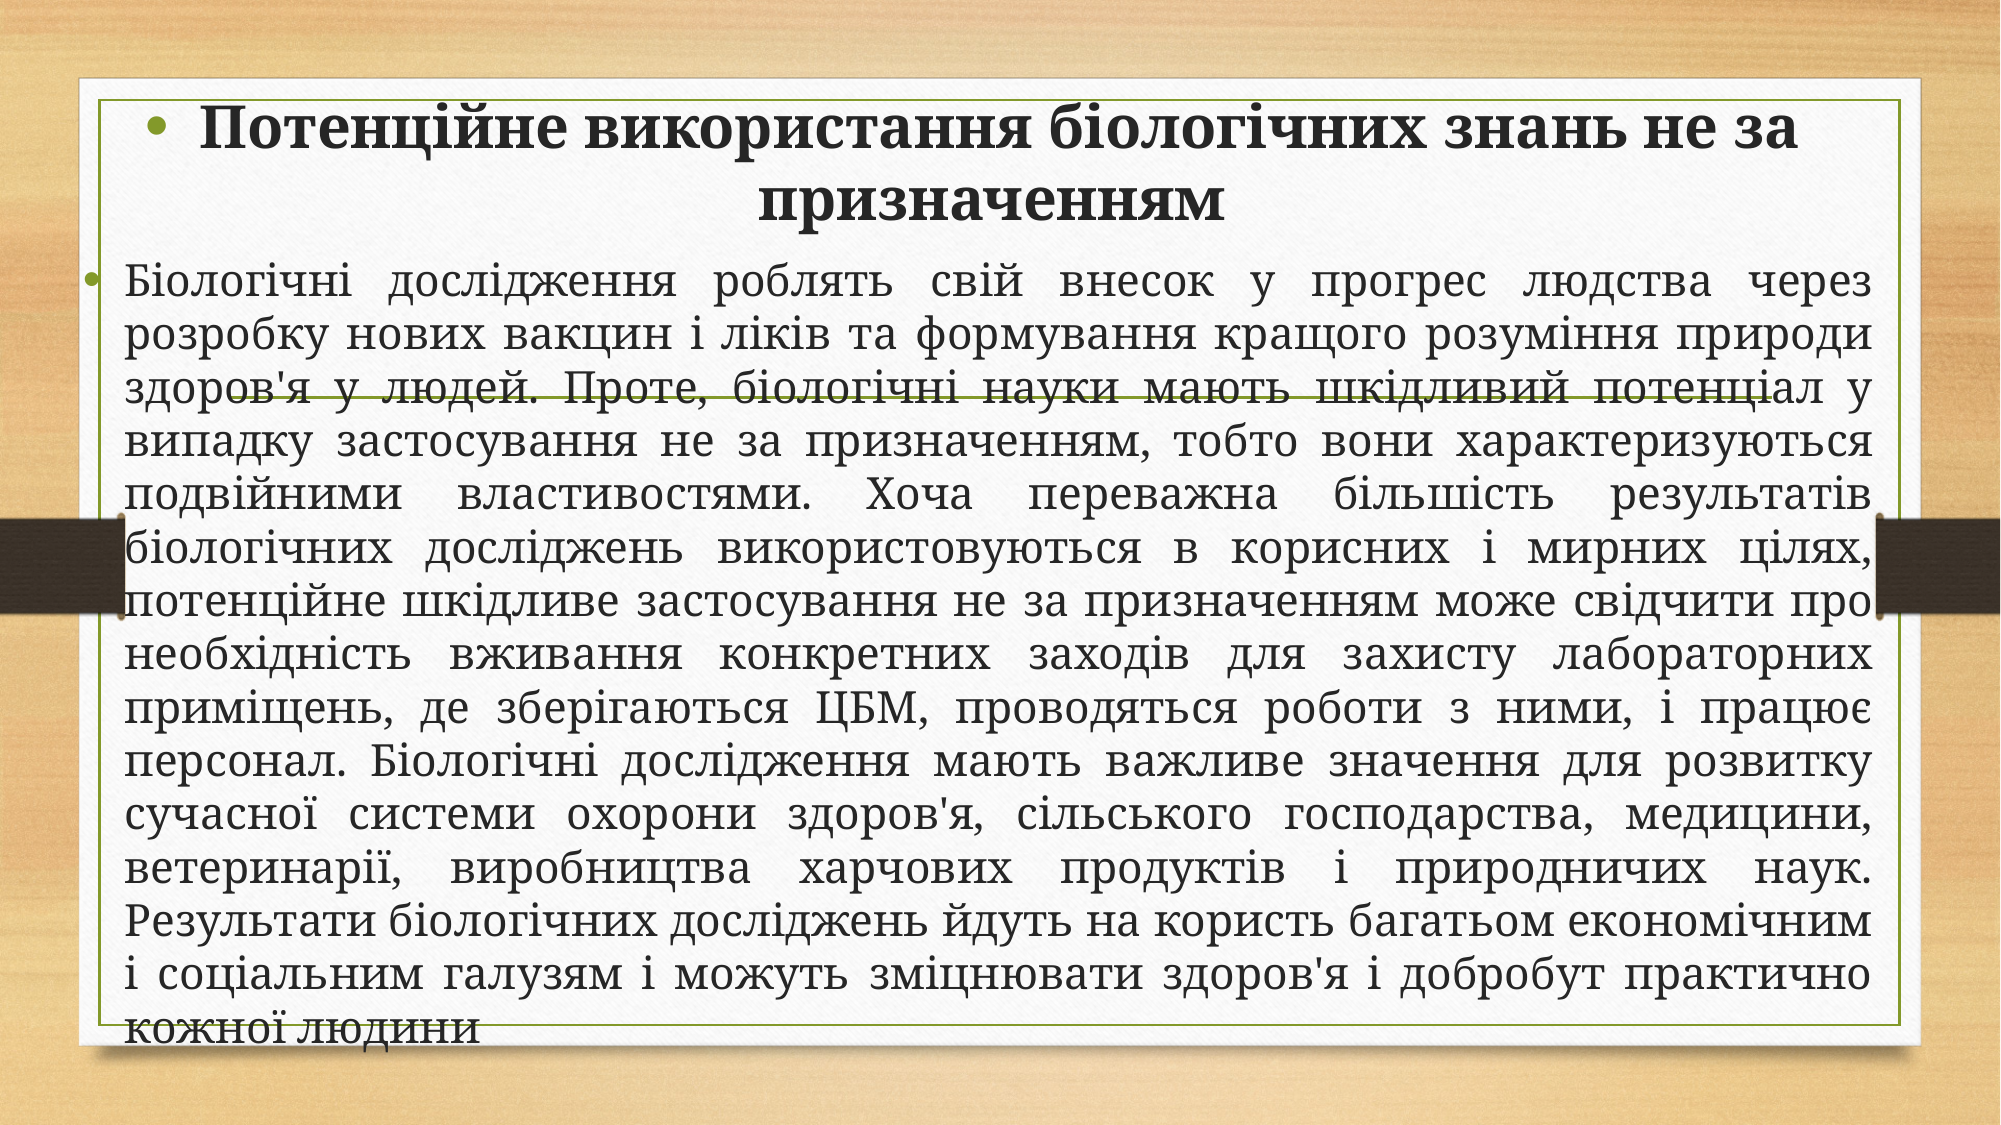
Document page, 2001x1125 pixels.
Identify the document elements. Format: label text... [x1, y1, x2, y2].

picture [0, 0, 2001, 1125]
list Потенційне використання біологічних знань не за призначенням Біологічні дослідження роблять свій внесок у прогрес людства через розробку нових вакцин і ліків та формування кращого розуміння природи здоров'я у людей. Проте, біологічні науки мають шкідливий потенціал у випадку застосування не за призначенням, тобто вони характеризуються подвійними властивостями. Хоча переважна більшість результатів біологічних досліджень використовуються в корисних і мирних цілях, потенційне шкідливе застосування не за призначенням може свідчити про необхідність вживання конкретних заходів для захисту лабораторних приміщень, де зберігаються ЦБМ, проводяться роботи з ними, і працює персонал. Біологічні дослідження мають важливе значення для розвитку сучасної системи охорони здоров'я, сільського господарства, медицини, ветеринарії, виробництва харчових продуктів і природничих наук. Результати біологічних досліджень йдуть на користь багатьом економічним і соціальним галузям і можуть зміцнювати здоров'я і добробут практично кожної людини [67, 82, 1892, 1070]
